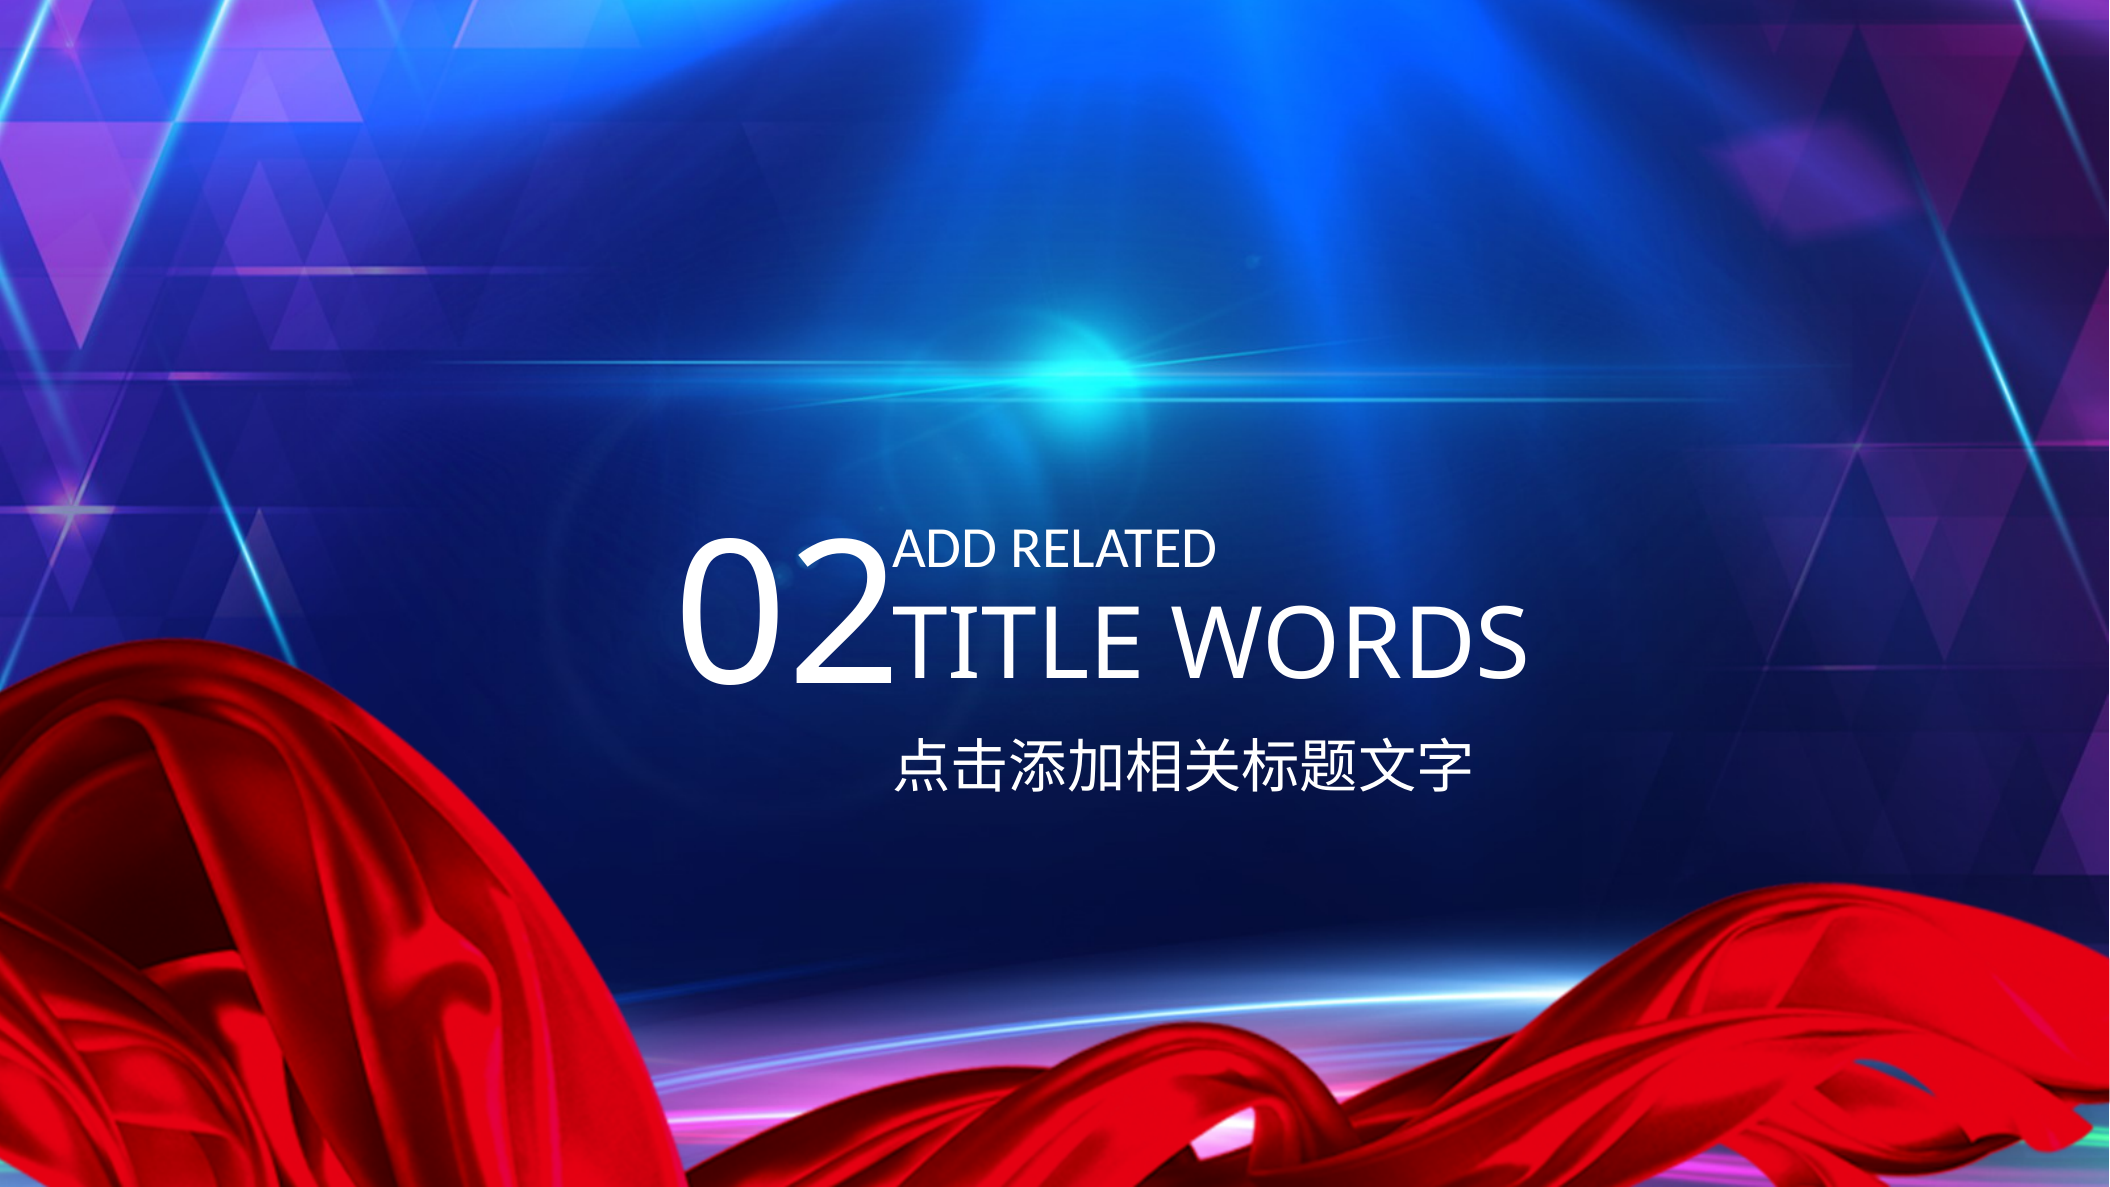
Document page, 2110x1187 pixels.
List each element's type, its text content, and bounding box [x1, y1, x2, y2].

picture [0, 0, 2110, 1187]
text_box 02 [658, 476, 975, 604]
text_box ADD RELATED TITLE WORDS [975, 501, 1652, 604]
